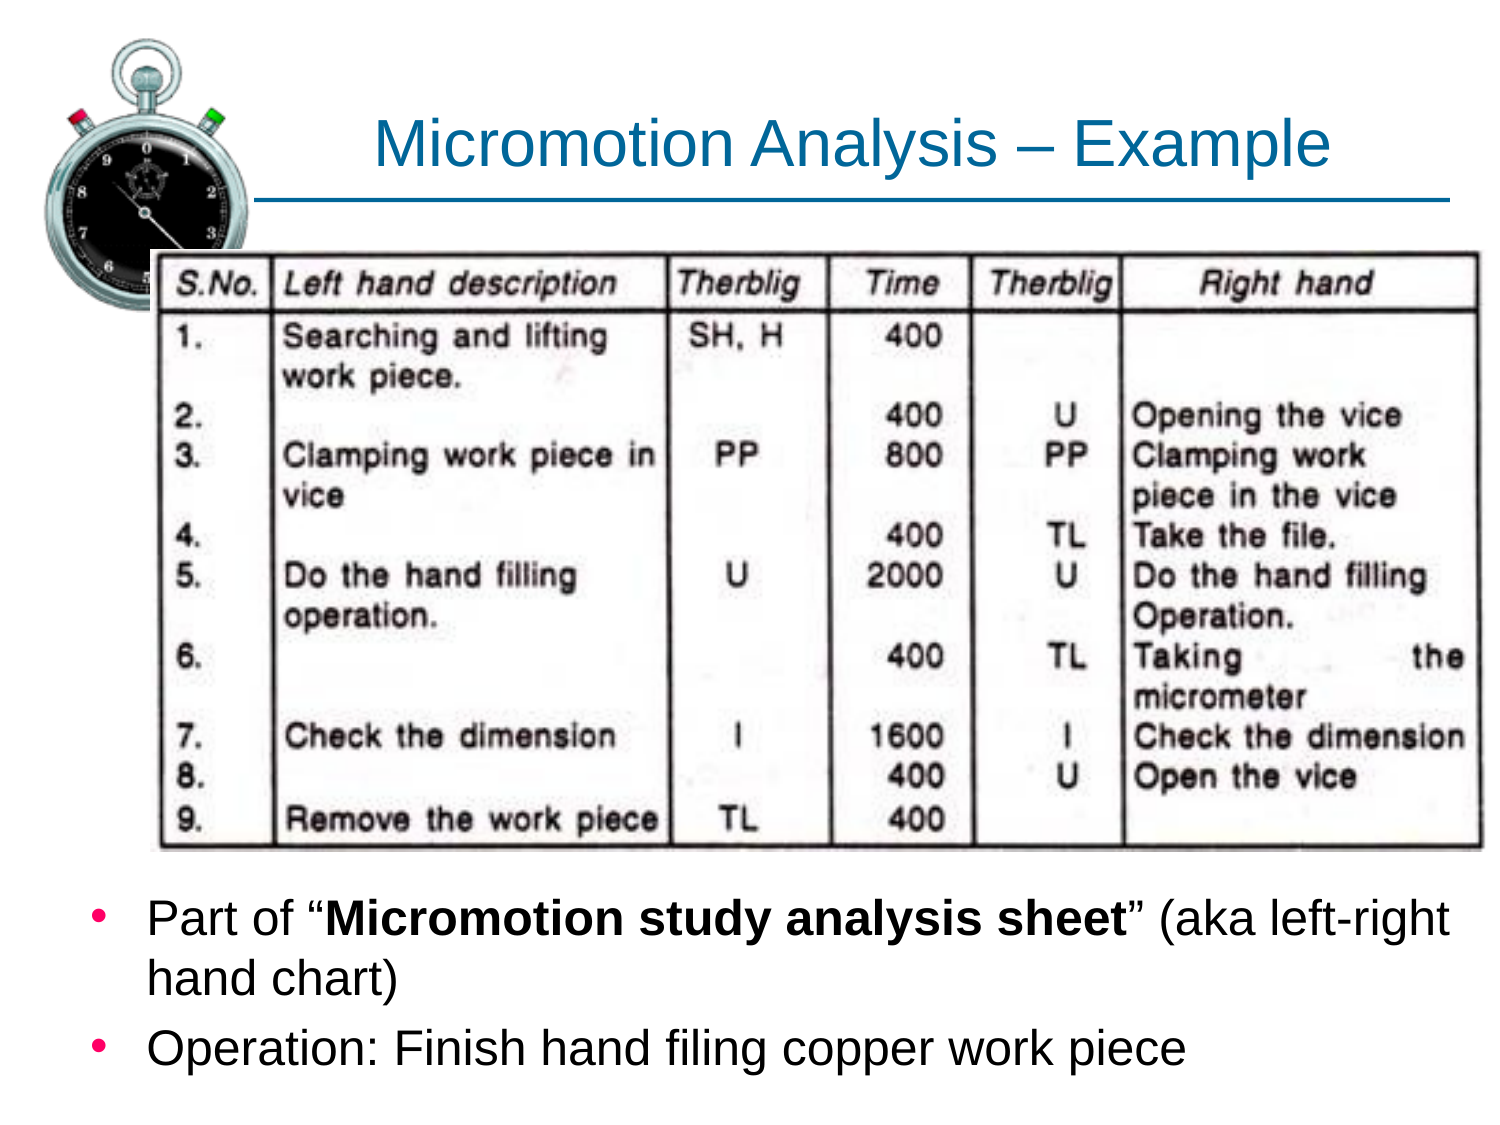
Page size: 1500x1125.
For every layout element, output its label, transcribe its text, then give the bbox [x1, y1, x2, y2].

title Micromotion Analysis – Example [275, 37, 1450, 188]
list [149, 249, 1488, 852]
list Part of “Micromotion study analysis sheet” (aka left-right hand chart) Operation: Finish hand filing copper work piece [75, 878, 1488, 1125]
picture [37, 37, 254, 313]
